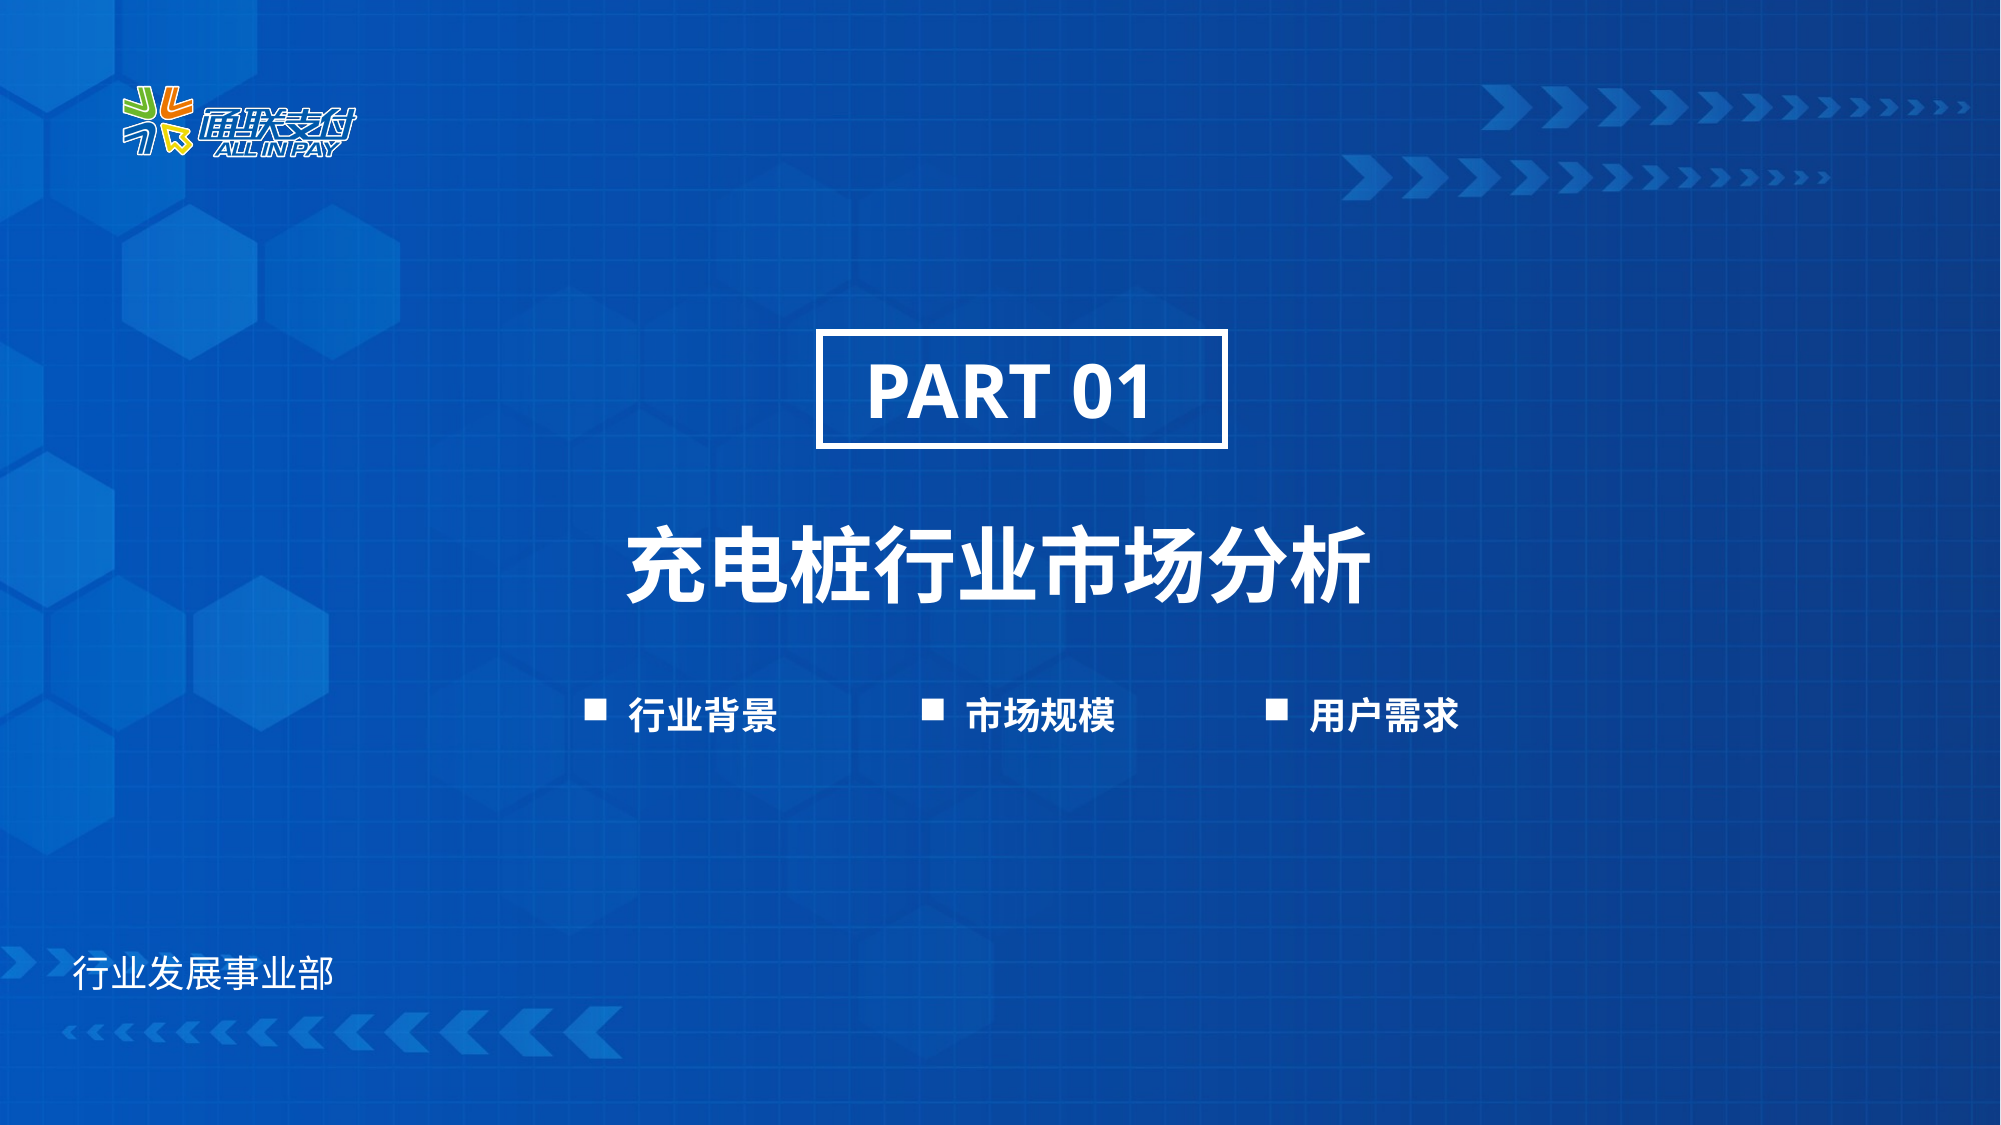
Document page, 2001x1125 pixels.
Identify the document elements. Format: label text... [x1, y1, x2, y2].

text_box [819, 331, 1226, 447]
text_box 行业发展事业部 [57, 943, 351, 1003]
text_box 市场规模 [903, 662, 1158, 745]
text_box 行业背景 [566, 662, 802, 745]
text_box 充电桩行业市场分析 [608, 505, 1436, 721]
text_box PART 01 [849, 336, 1186, 442]
picture [0, 0, 2001, 1125]
text_box 用户需求 [1248, 662, 1491, 745]
